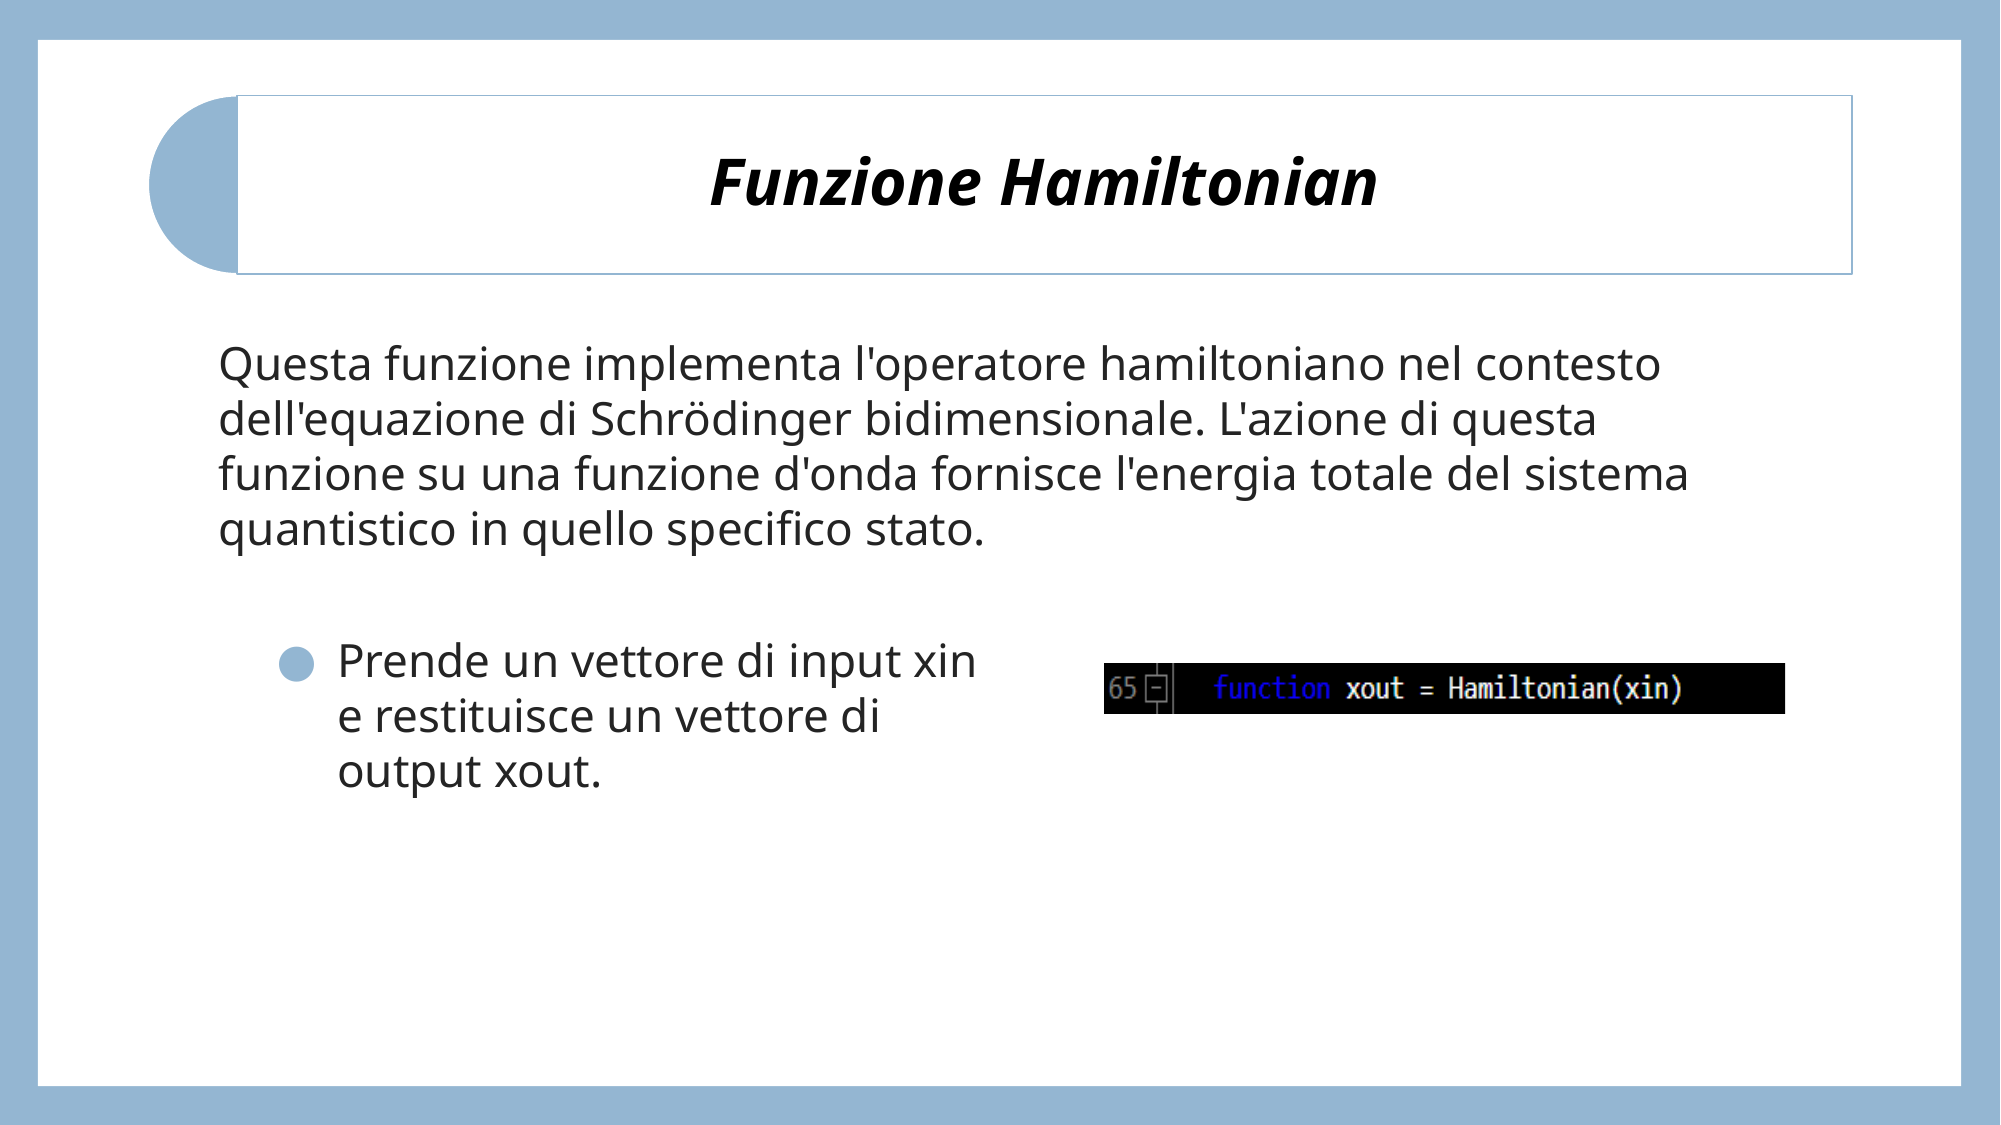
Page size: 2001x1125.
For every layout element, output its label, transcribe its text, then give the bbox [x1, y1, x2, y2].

picture [1103, 662, 1786, 715]
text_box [147, 95, 1852, 275]
text_box Prende un vettore di input xin e restituisce un vettore di output xout. [247, 616, 1010, 851]
text_box Questa funzione implementa l'operatore hamiltoniano nel contesto dell'equazione di Schrödinger bidimensionale. L'azione di questa funzione su una funzione d'onda fornisce l'energia totale del sistema quantistico in quello specifico stato. [203, 319, 1797, 554]
